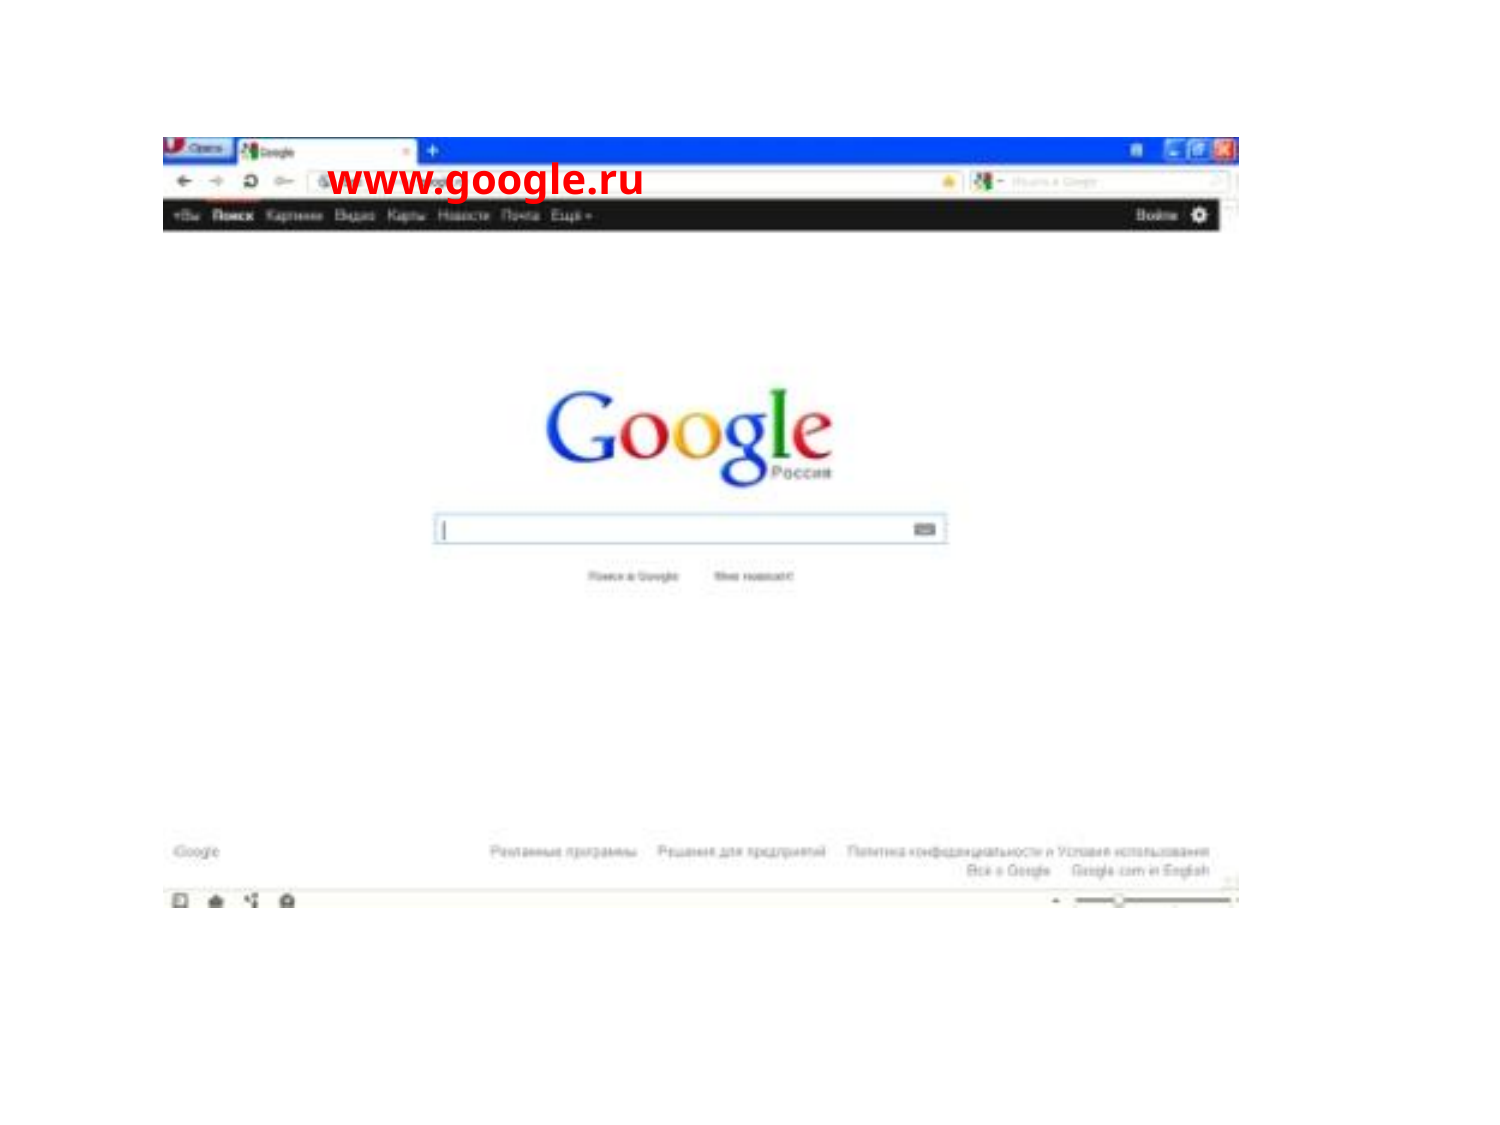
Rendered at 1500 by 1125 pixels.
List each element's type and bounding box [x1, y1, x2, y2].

picture [162, 136, 1239, 909]
